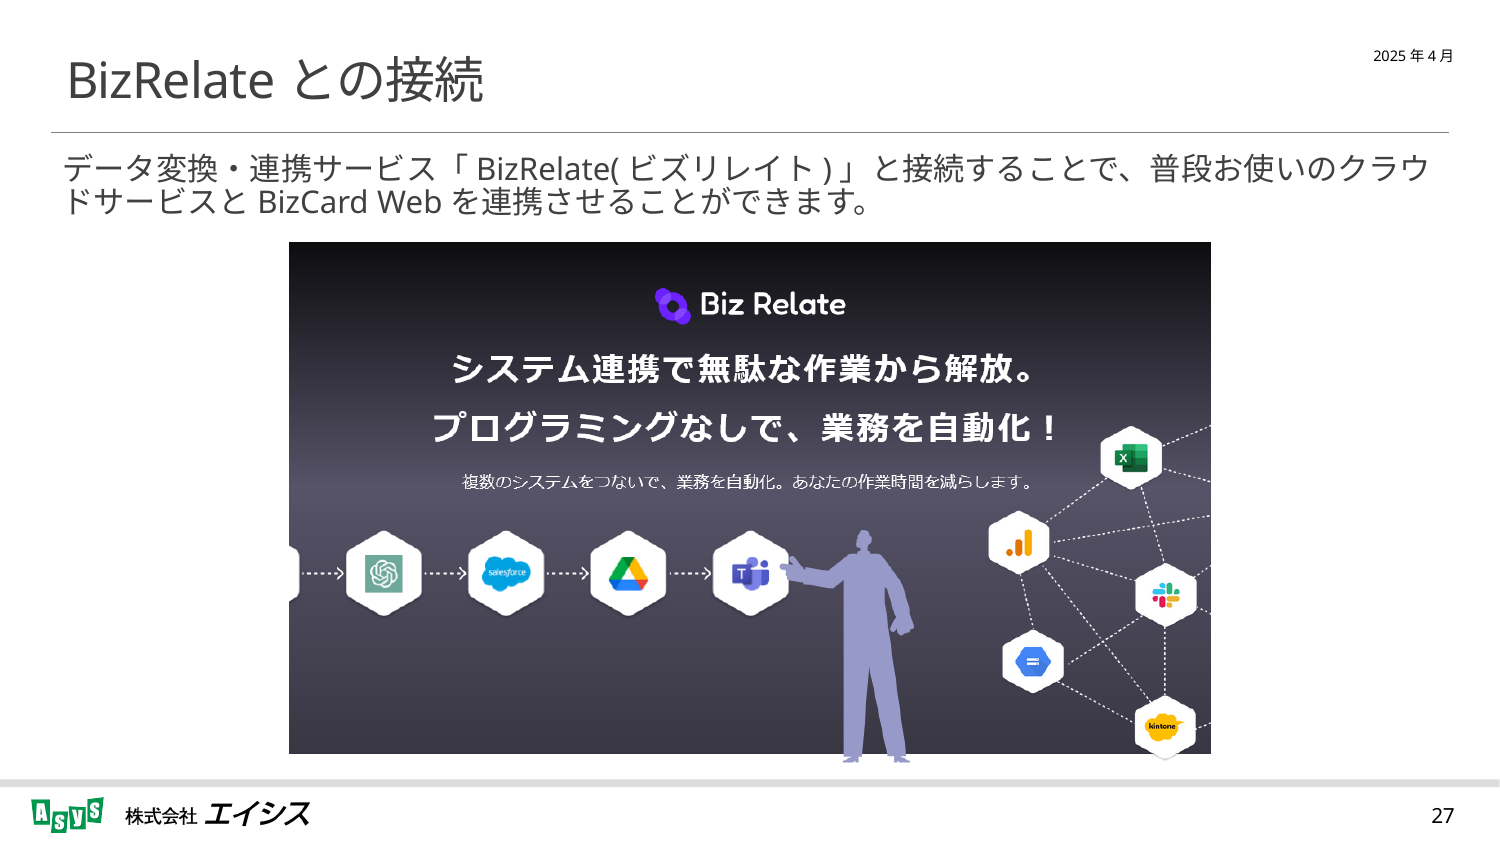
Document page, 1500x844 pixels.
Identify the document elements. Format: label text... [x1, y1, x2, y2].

title BizRelateとの接続 [51, 33, 1449, 133]
list データ変換・連携サービス「BizRelate(ビズリレイト)」と接続することで、普段お使いのクラウドサービスとBizCard Webを連携させることができます。 [51, 145, 1449, 232]
picture [288, 241, 1212, 771]
slide_number 27 [1368, 794, 1470, 840]
picture [31, 797, 104, 833]
picture [125, 799, 315, 830]
